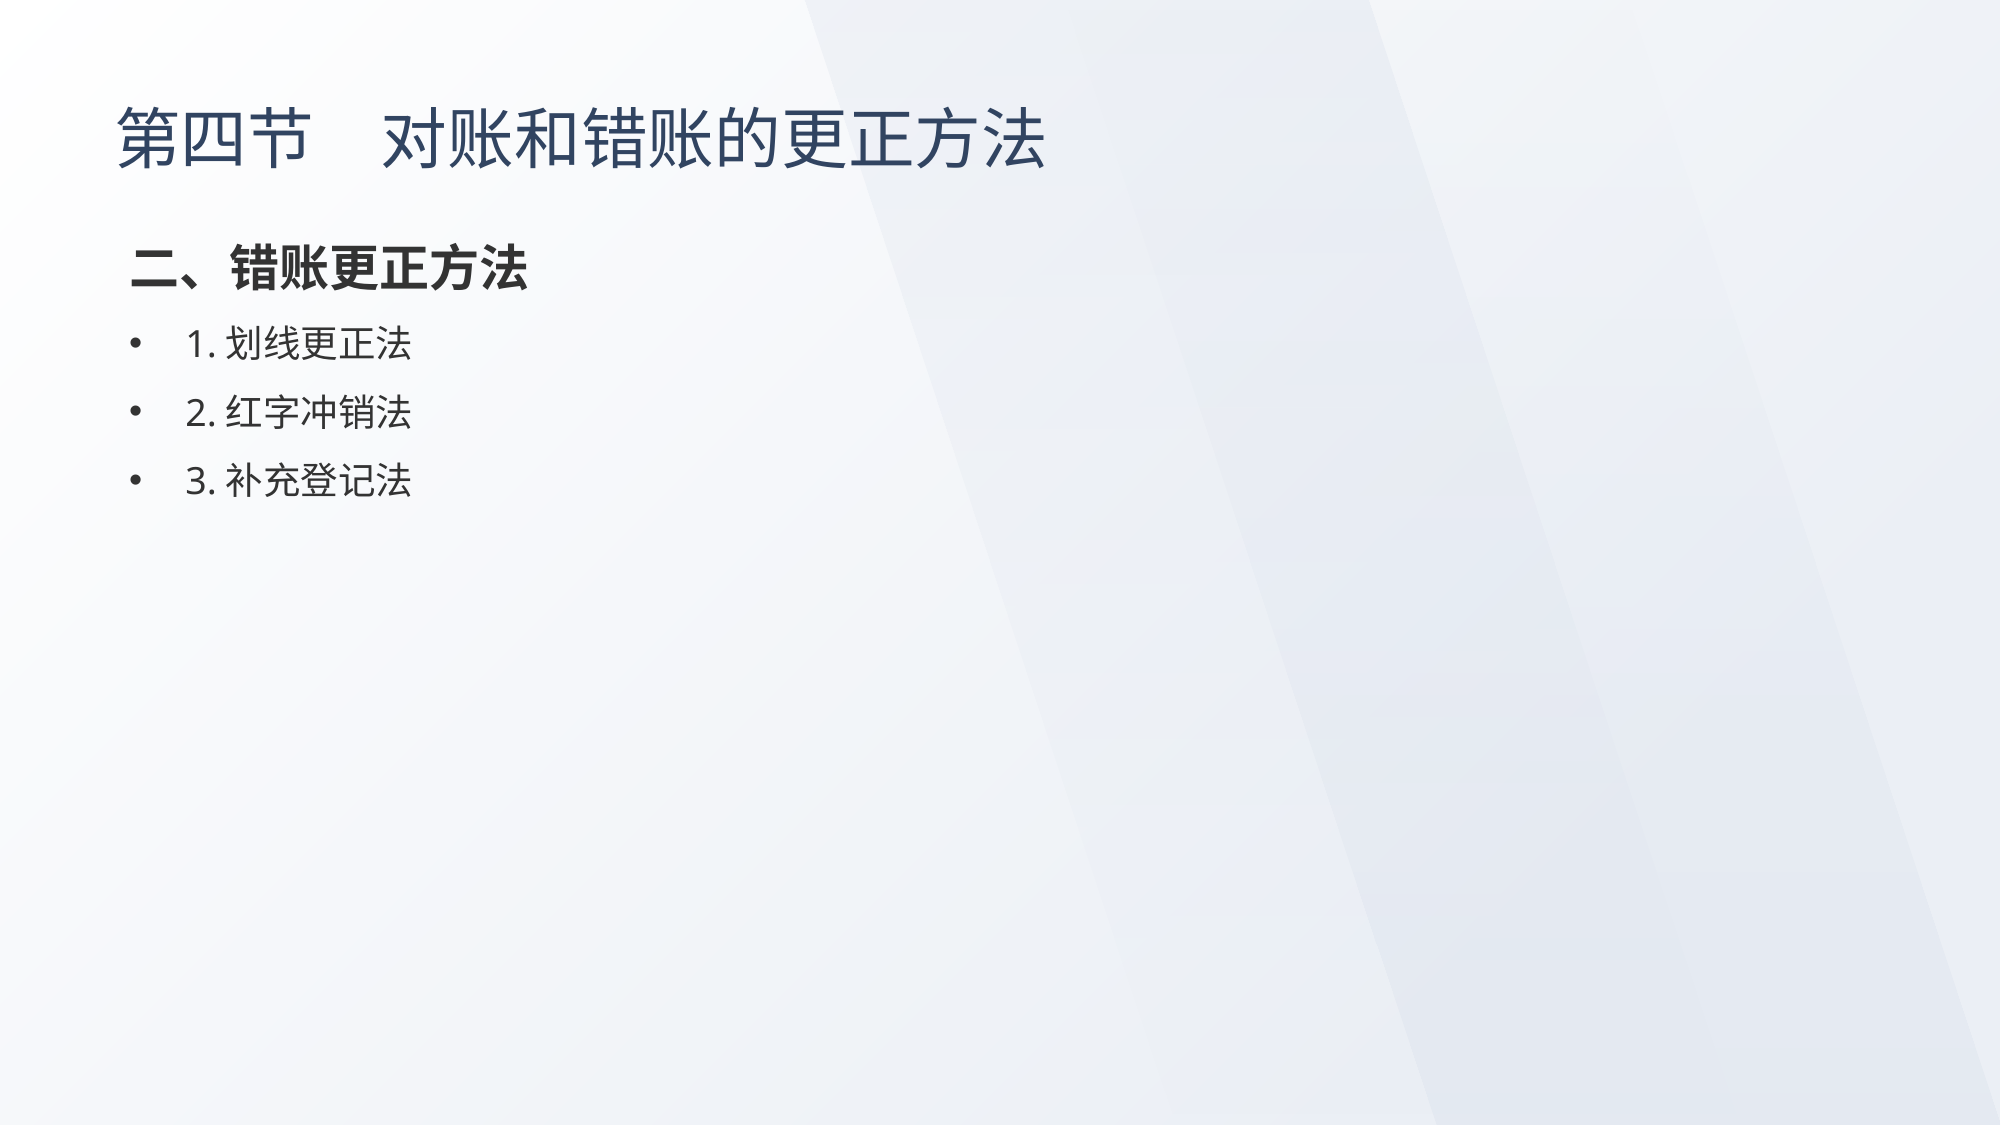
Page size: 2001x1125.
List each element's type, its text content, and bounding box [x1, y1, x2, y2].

text_box 二、错账更正方法 1.划线更正法 2.红字冲销法 3.补充登记法 [114, 213, 1886, 1013]
title 第四节 对账和错账的更正方法 [114, 59, 1886, 178]
